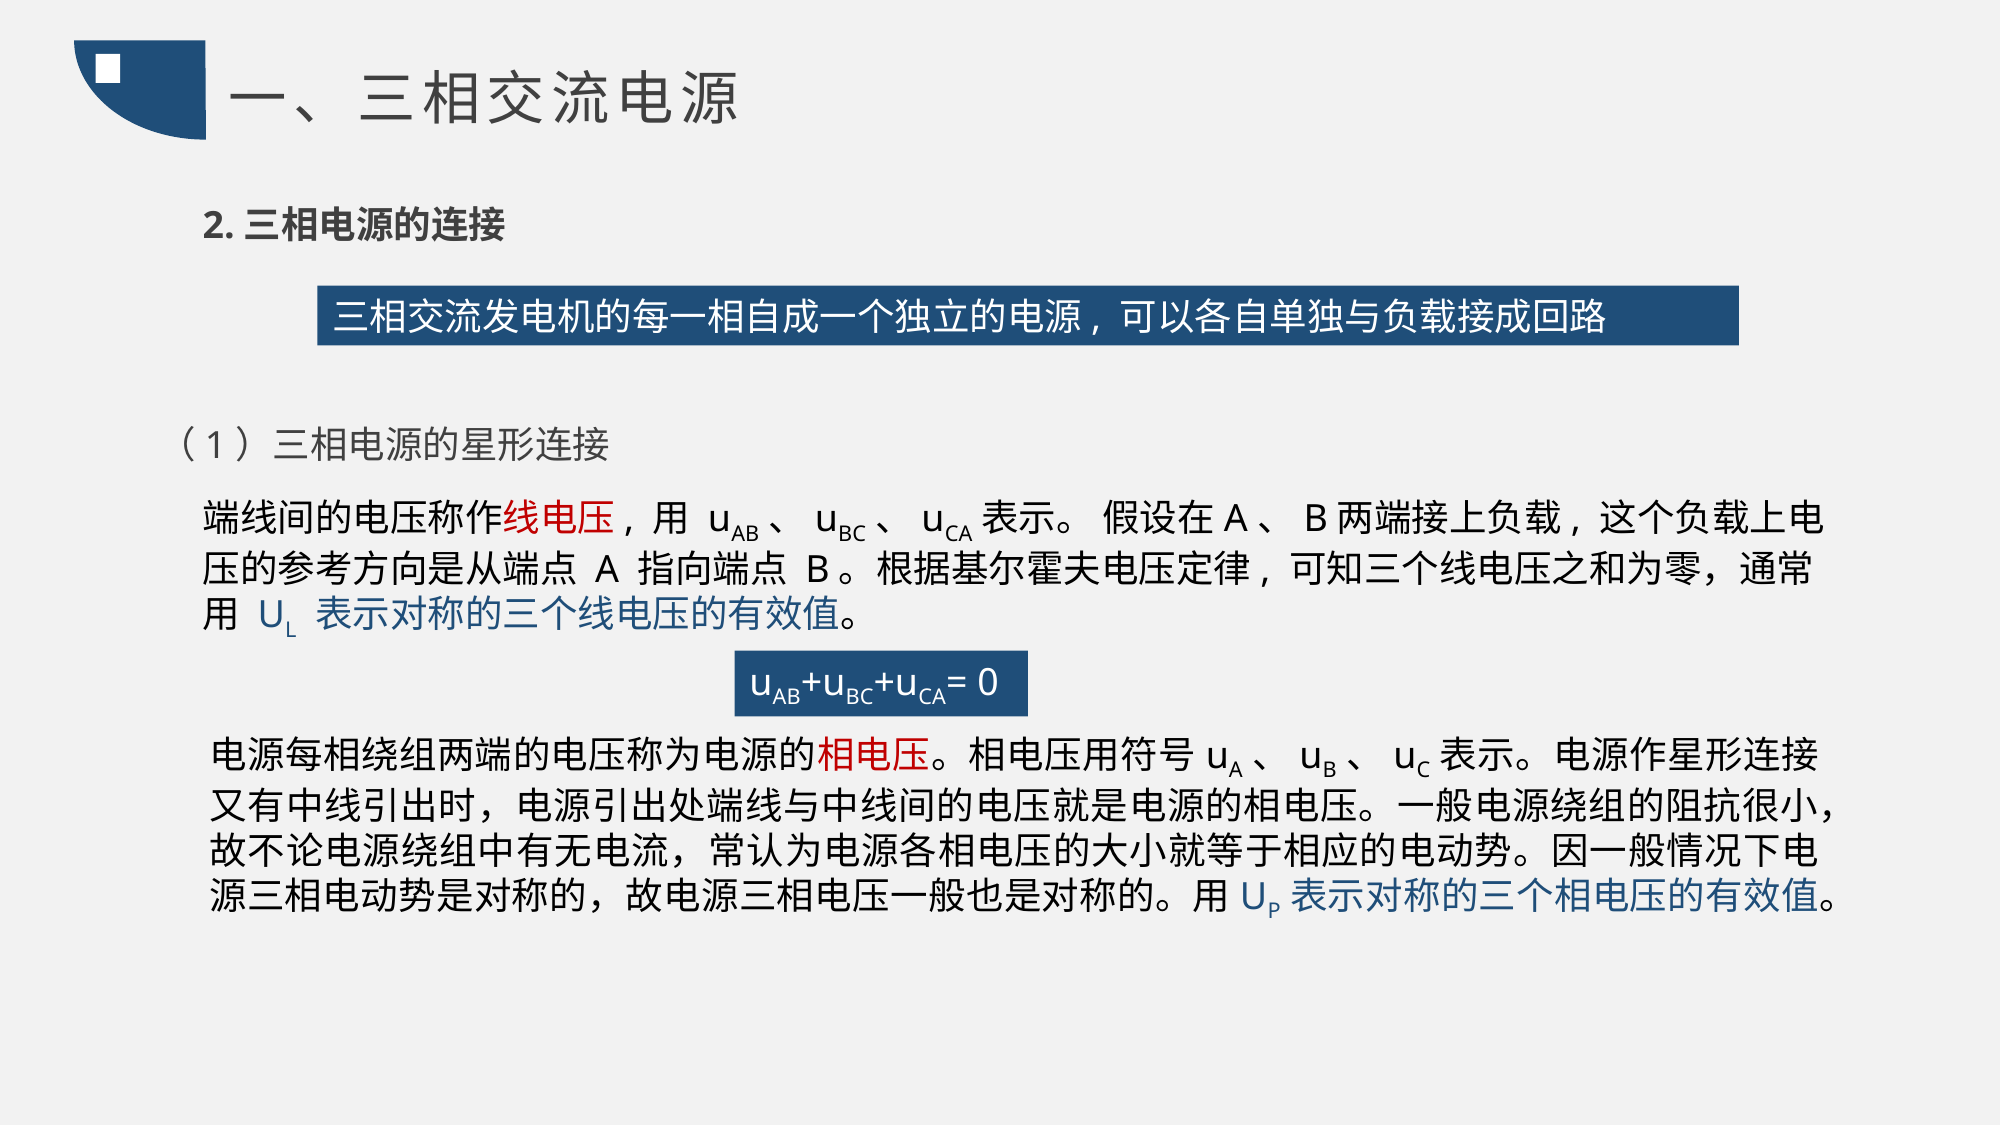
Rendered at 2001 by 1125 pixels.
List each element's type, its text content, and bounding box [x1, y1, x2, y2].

text_box 端线间的电压称作线电压, 用 uAB、uBC、uCA表示。 假设在A、B两端接上负载, 这个负载上电压的参考方向是从端点 A 指向端点 B。根据基尔霍夫电压定律, 可知三个线电压之和为零，通常用 UL 表示对称的三个线电压的有效值。 [187, 486, 1866, 649]
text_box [74, 0, 1070, 140]
text_box （1）三相电源的星形连接 [143, 413, 811, 474]
text_box 电源每相绕组两端的电压称为电源的相电压。相电压用符号uA、uB、uC表示。电源作星形连接又有中线引出时，电源引出处端线与中线间的电压就是电源的相电压。一般电源绕组的阻抗很小，故不论电源绕组中有无电流，常认为电源各相电压的大小就等于相应的电动势。因一般情况下电源三相电动势是对称的，故电源三相电压一般也是对称的。用UP表示对称的三个相电压的有效值。 [194, 723, 1834, 931]
text_box 三相交流发电机的每一相自成一个独立的电源, 可以各自单独与负载接成回路 [317, 285, 1739, 346]
text_box uAB+uBC+uCA= 0 [734, 650, 1028, 717]
text_box 2.三相电源的连接 [187, 171, 1834, 254]
